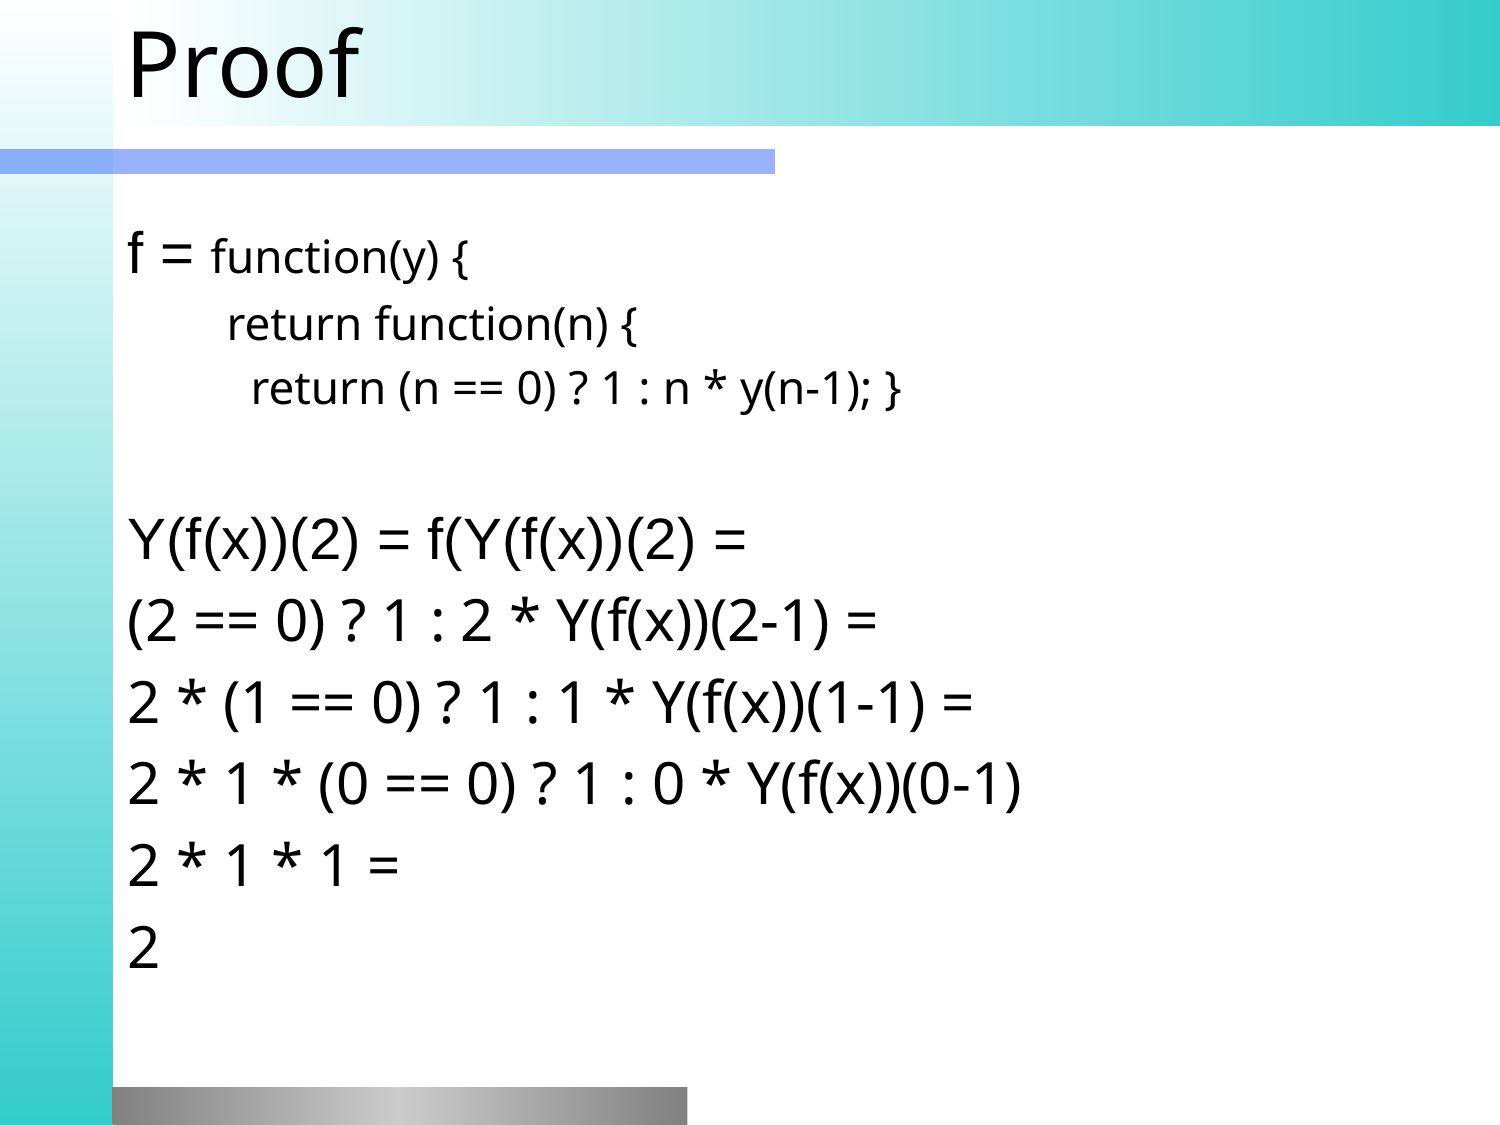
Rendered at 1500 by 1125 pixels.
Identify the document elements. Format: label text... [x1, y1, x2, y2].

title Proof [110, 0, 1424, 126]
list f = function(y) { return function(n) { return (n == 0) ? 1 : n * y(n-1); } Y(f(x))(2) = f(Y(f(x))(2) = (2 == 0) ? 1 : 2 * Y(f(x))(2-1) = 2 * (1 == 0) ? 1 : 1 * Y(f(x))(1-1) = 2 * 1 * (0 == 0) ? 1 : 0 * Y(f(x))(0-1) 2 * 1 * 1 = 2 [112, 207, 1500, 1073]
